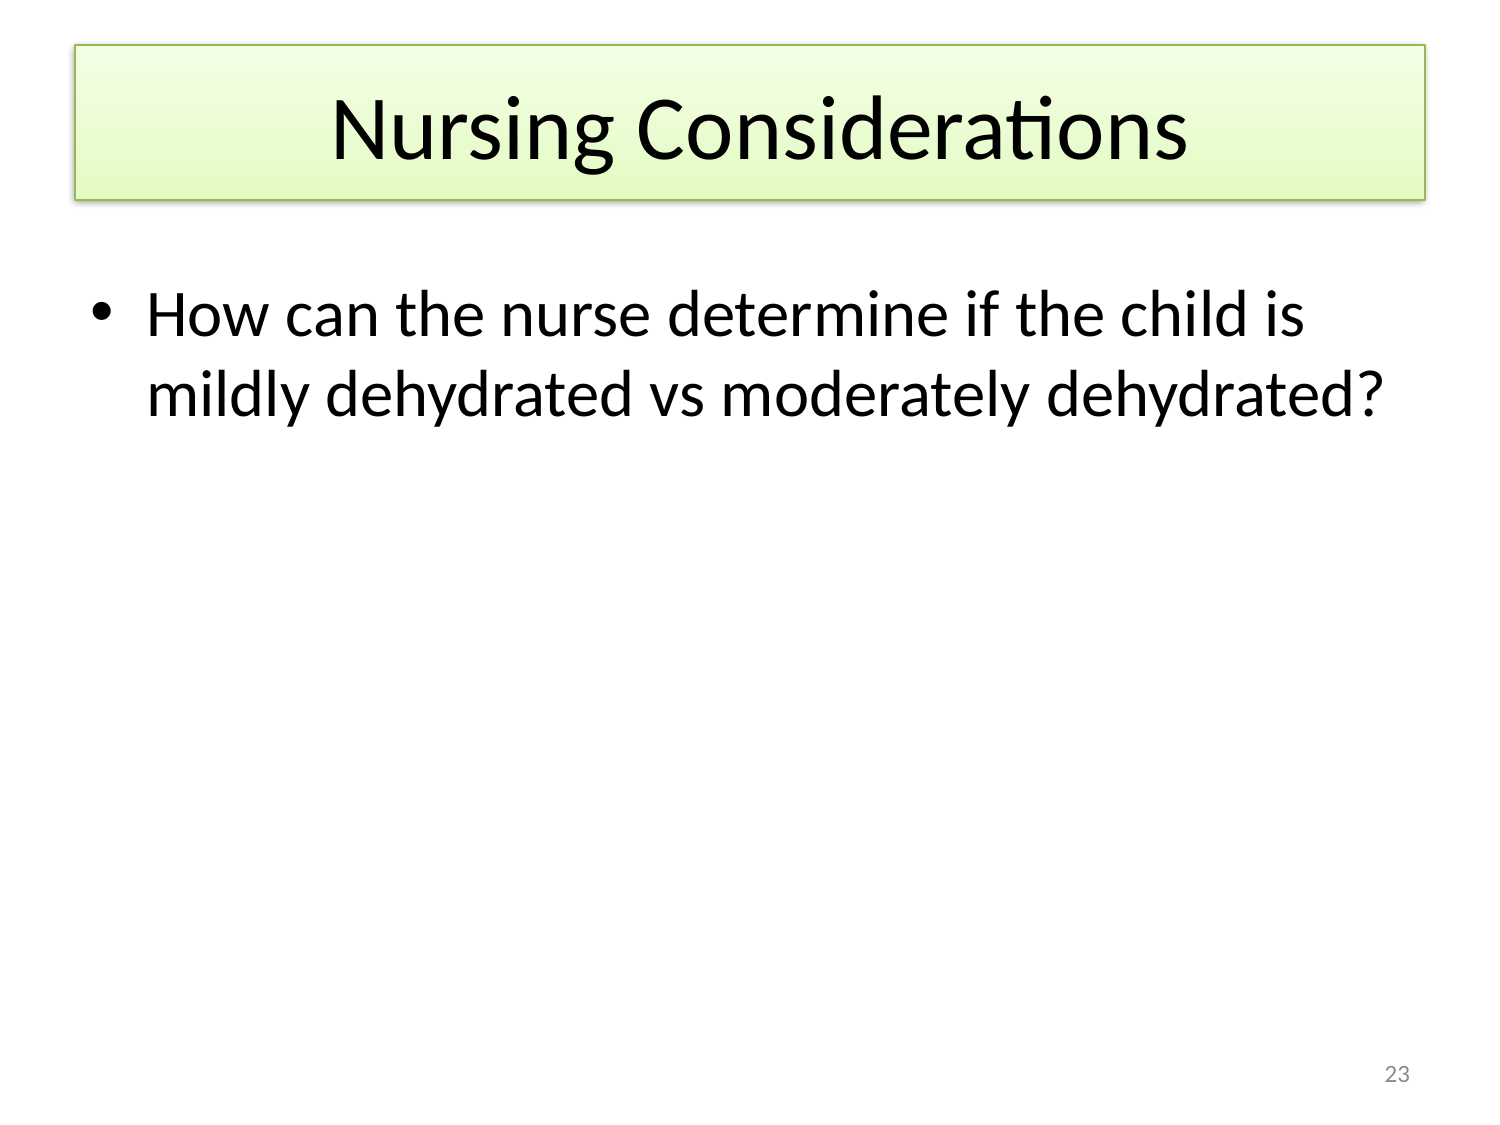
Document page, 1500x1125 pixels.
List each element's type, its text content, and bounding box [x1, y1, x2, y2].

list How can the nurse determine if the child is mildly dehydrated vs moderately dehydrated? [75, 262, 1425, 1005]
title Nursing Considerations [74, 44, 1426, 201]
slide_number 23 [1074, 1042, 1425, 1103]
